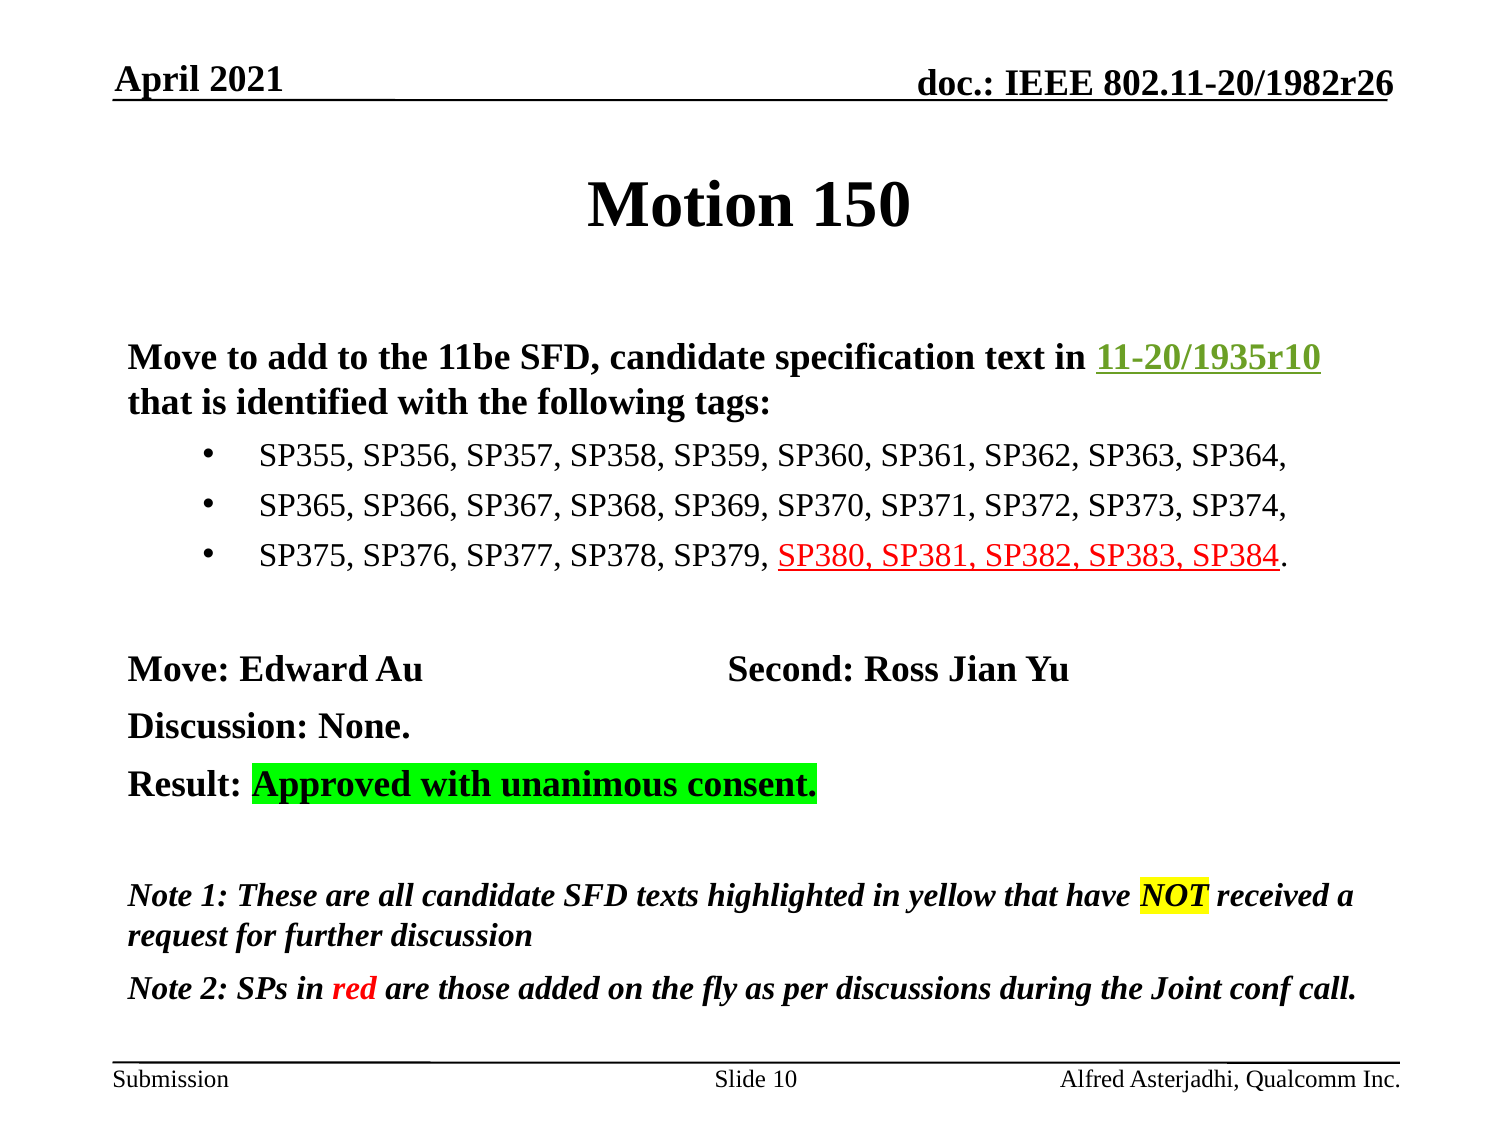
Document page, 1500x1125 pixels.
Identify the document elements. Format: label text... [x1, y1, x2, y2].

list Move to add to the 11be SFD, candidate specification text in 11-20/1935r10 that is identified with the following tags: SP355, SP356, SP357, SP358, SP359, SP360, SP361, SP362, SP363, SP364, SP365, SP366, SP367, SP368, SP369, SP370, SP371, SP372, SP373, SP374, SP375, SP376, SP377, SP378, SP379, SP380, SP381, SP382, SP383, SP384. Move: Edward Au Second: Ross Jian Yu Discussion: None. Result: Approved with unanimous consent. Note 1: These are all candidate SFD texts highlighted in yellow that have NOT received a request for further discussion Note 2: SPs in red are those added on the fly as per discussions during the Joint conf call. [112, 324, 1388, 1051]
title Motion 150 [112, 112, 1388, 288]
footer Alfred Asterjadhi, Qualcomm Inc. [878, 1061, 1402, 1093]
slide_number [114, 54, 423, 100]
slide_number Slide 10 [712, 1061, 800, 1123]
